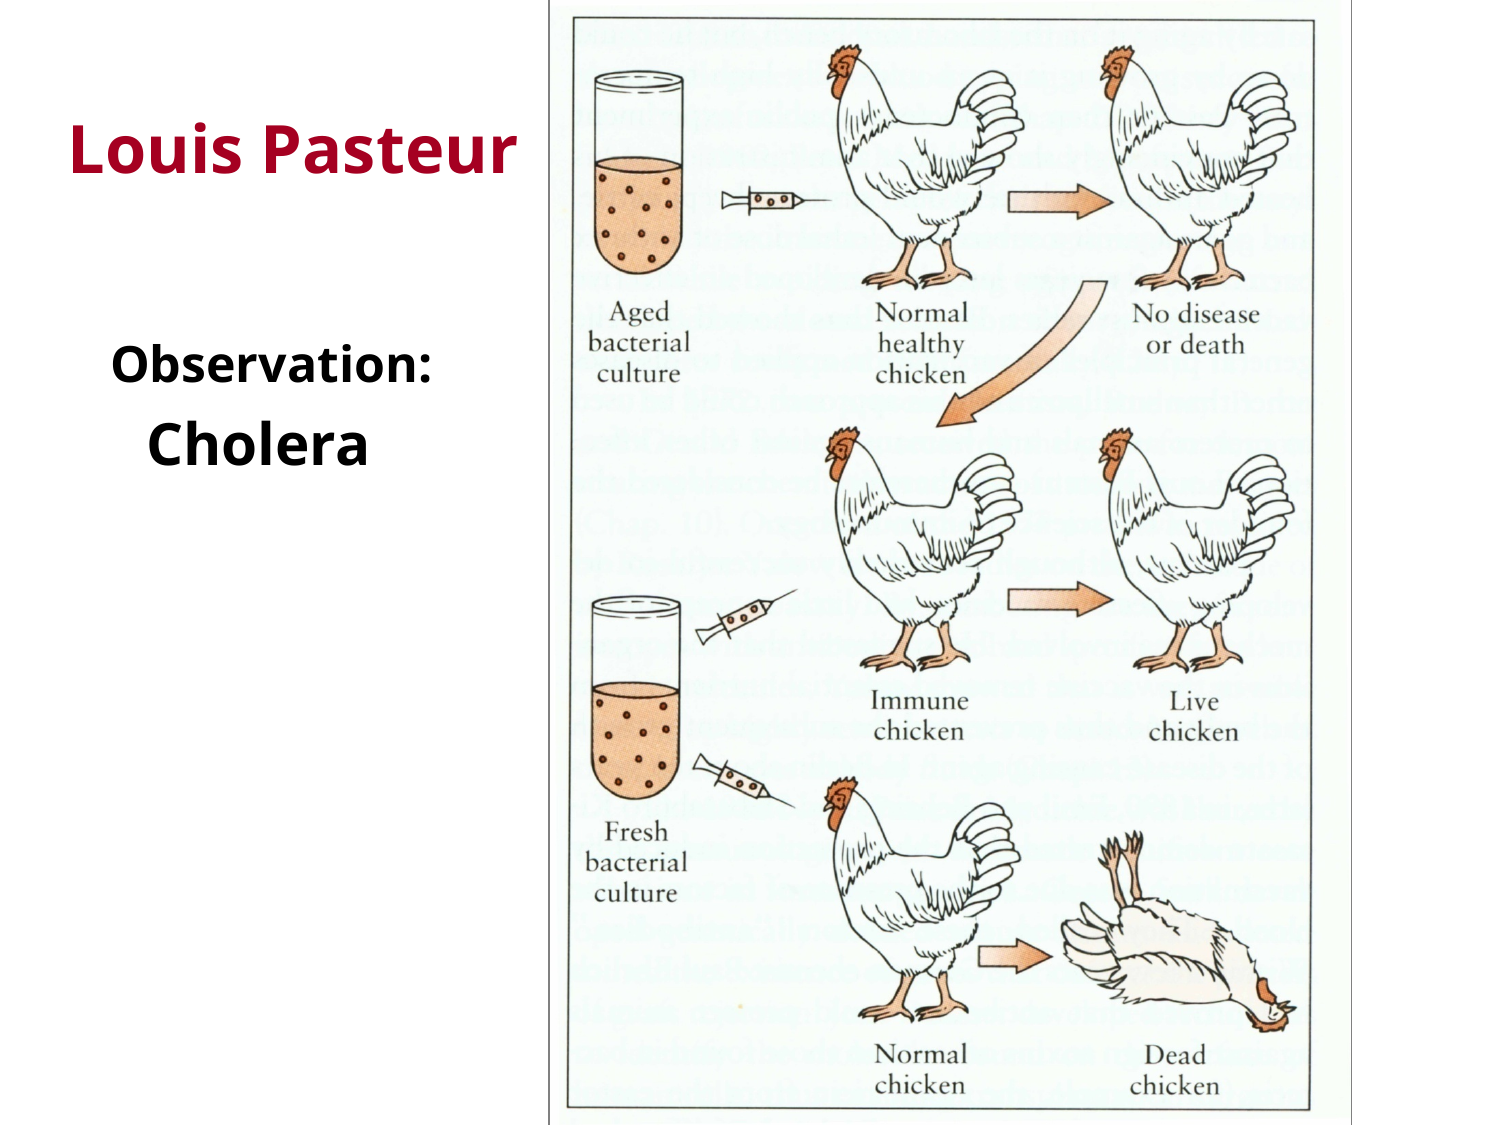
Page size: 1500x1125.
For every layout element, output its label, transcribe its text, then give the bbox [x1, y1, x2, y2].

picture [549, 0, 1352, 1125]
text_box Observation: [95, 324, 448, 400]
text_box Louis Pasteur [52, 99, 534, 195]
text_box Cholera [131, 400, 386, 485]
